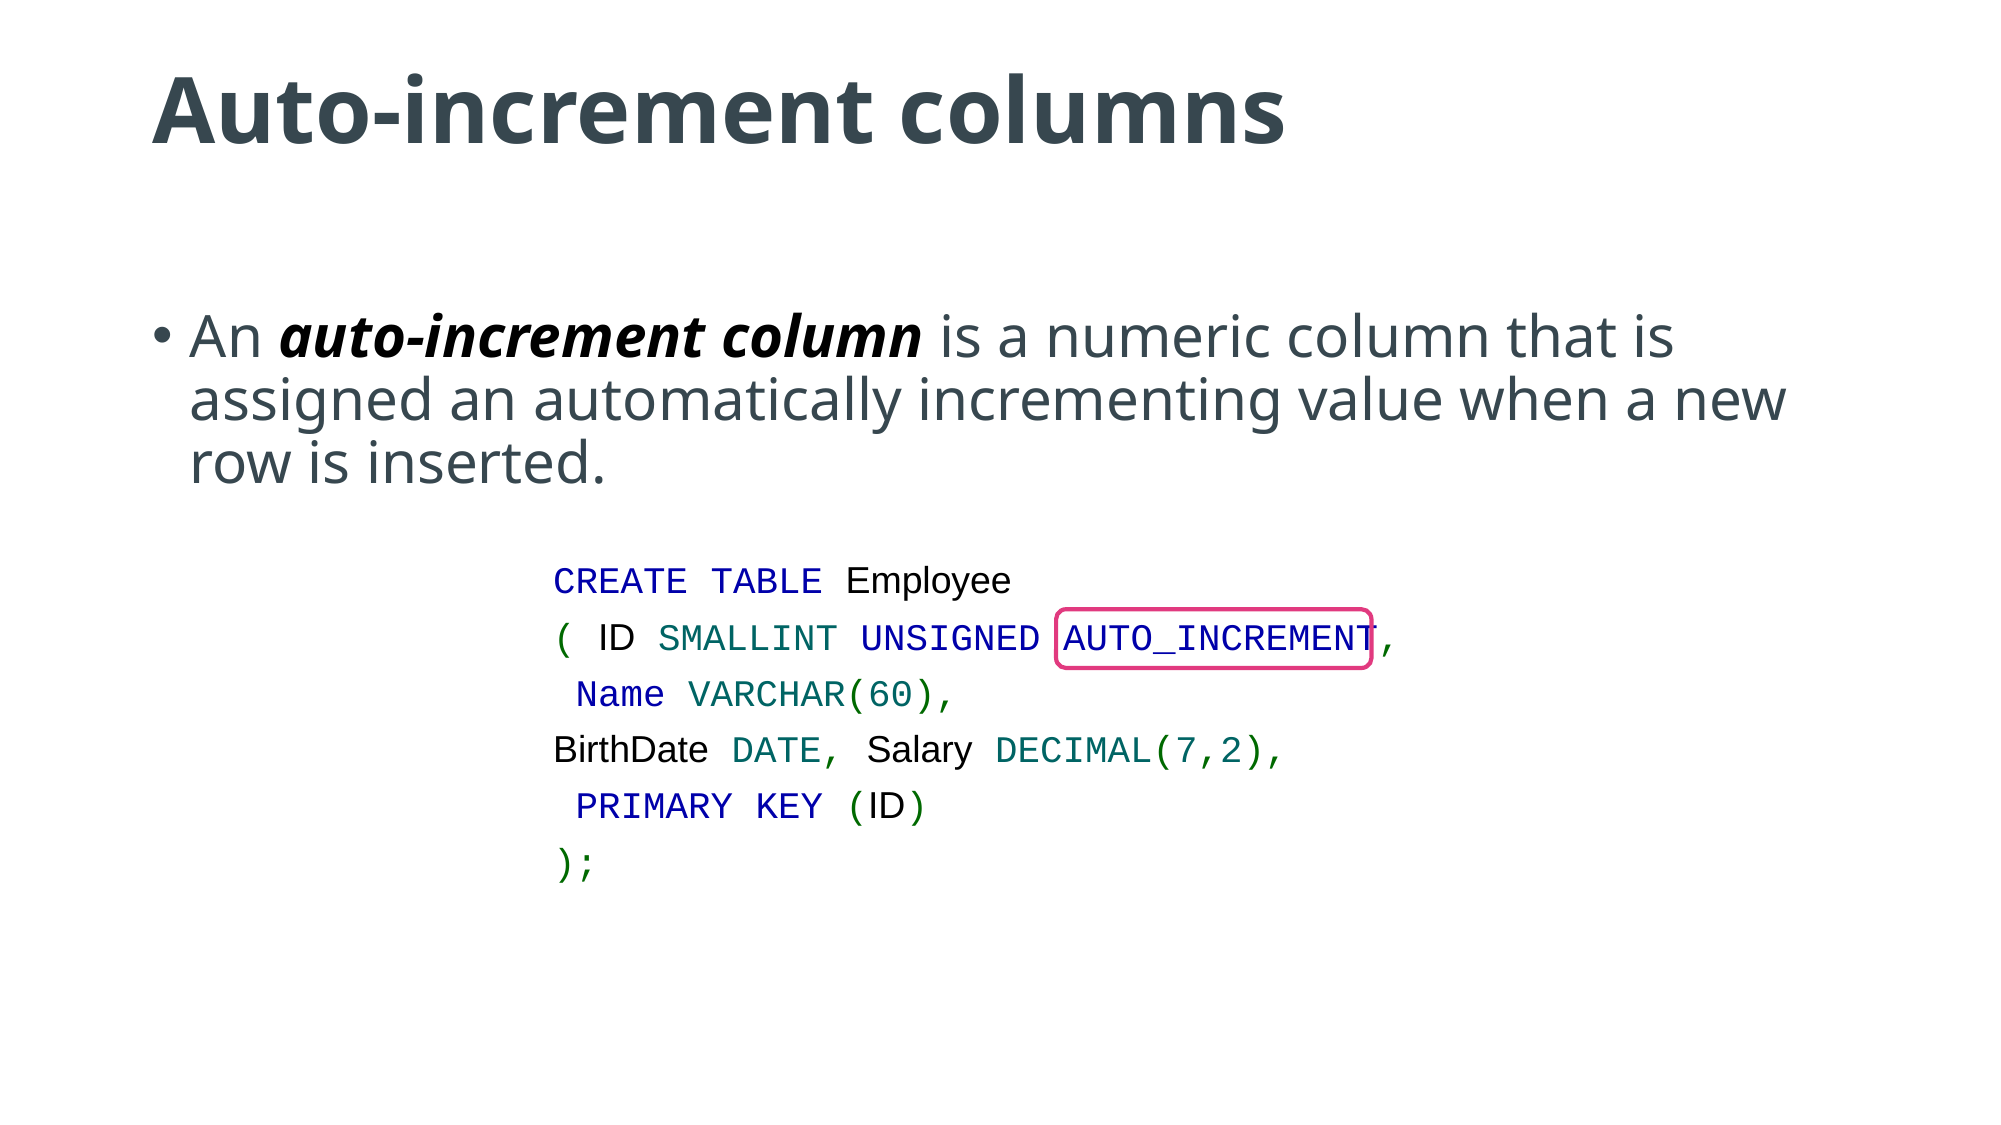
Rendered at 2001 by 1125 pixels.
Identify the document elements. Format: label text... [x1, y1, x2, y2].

text_box CREATE TABLE Employee ( ID SMALLINT UNSIGNED AUTO_INCREMENT, Name VARCHAR(60), BirthDate DATE, Salary DECIMAL(7,2), PRIMARY KEY (ID) ); [538, 548, 1539, 890]
text_box [1055, 608, 1373, 670]
title Auto-increment columns [137, 59, 1863, 278]
list An auto-increment column is a numeric column that is assigned an automatically incrementing value when a new row is inserted. [137, 299, 1863, 1014]
